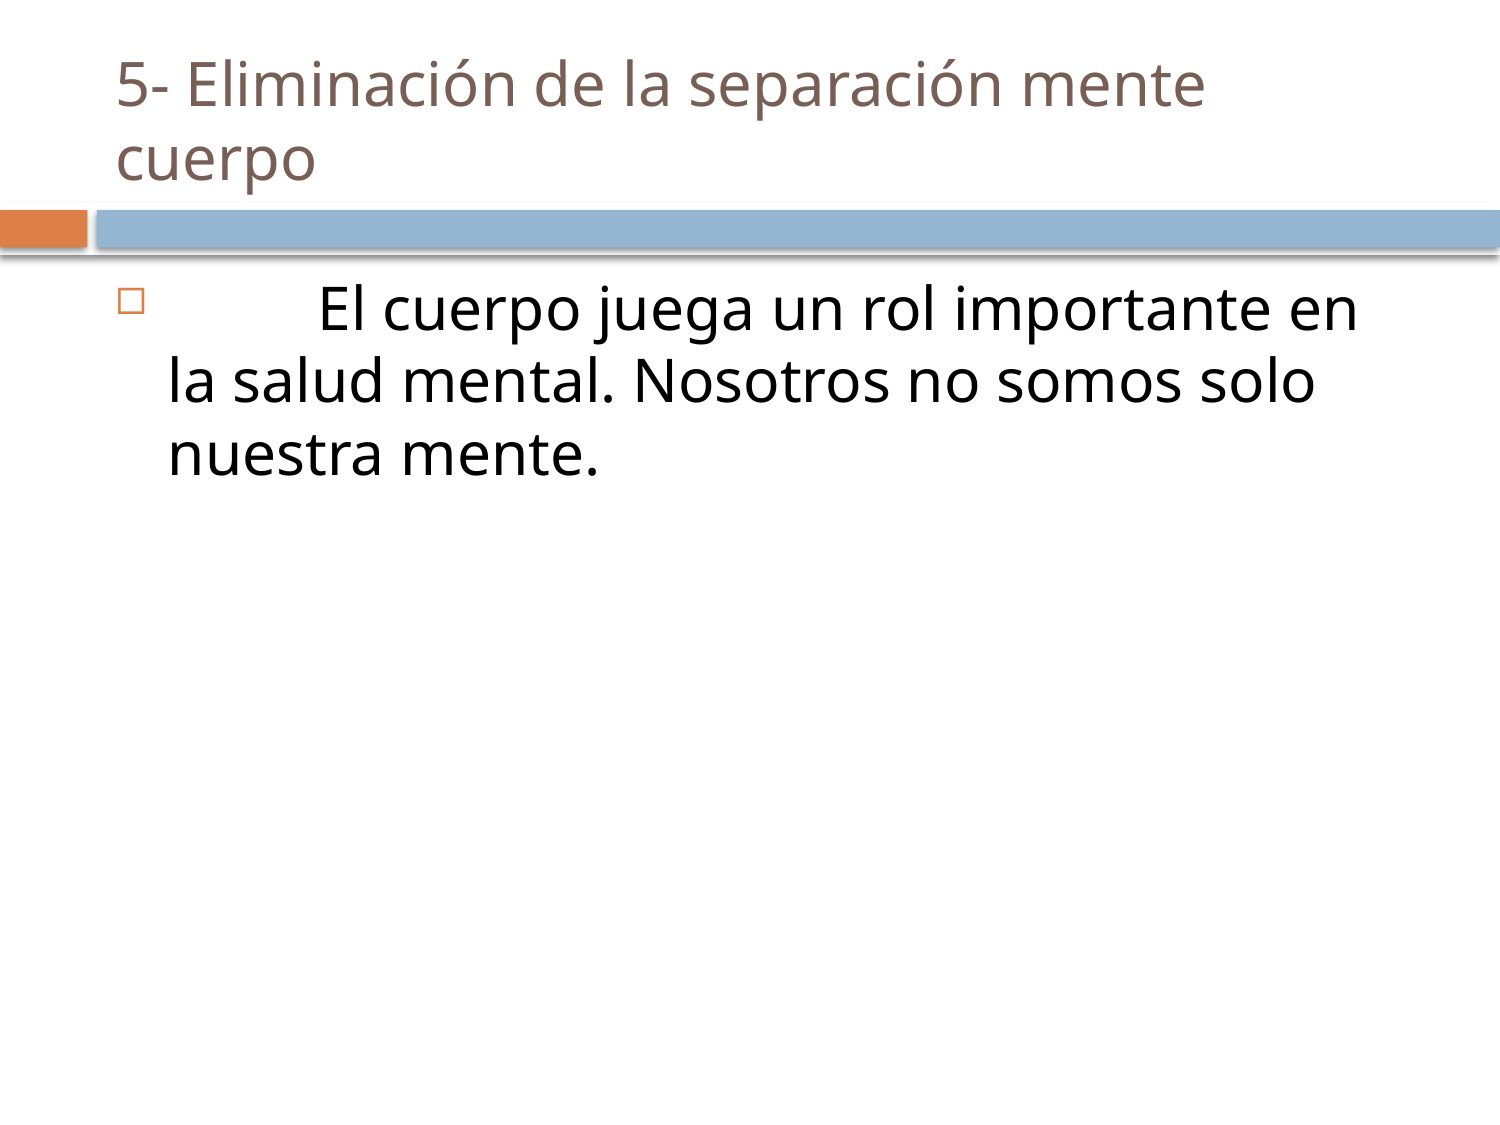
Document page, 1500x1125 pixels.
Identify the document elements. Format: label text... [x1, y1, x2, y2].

list El cuerpo juega un rol importante en la salud mental. Nosotros no somos solo nuestra mente. [100, 262, 1438, 1000]
title 5- Eliminación de la separación mente cuerpo [100, 37, 1438, 200]
